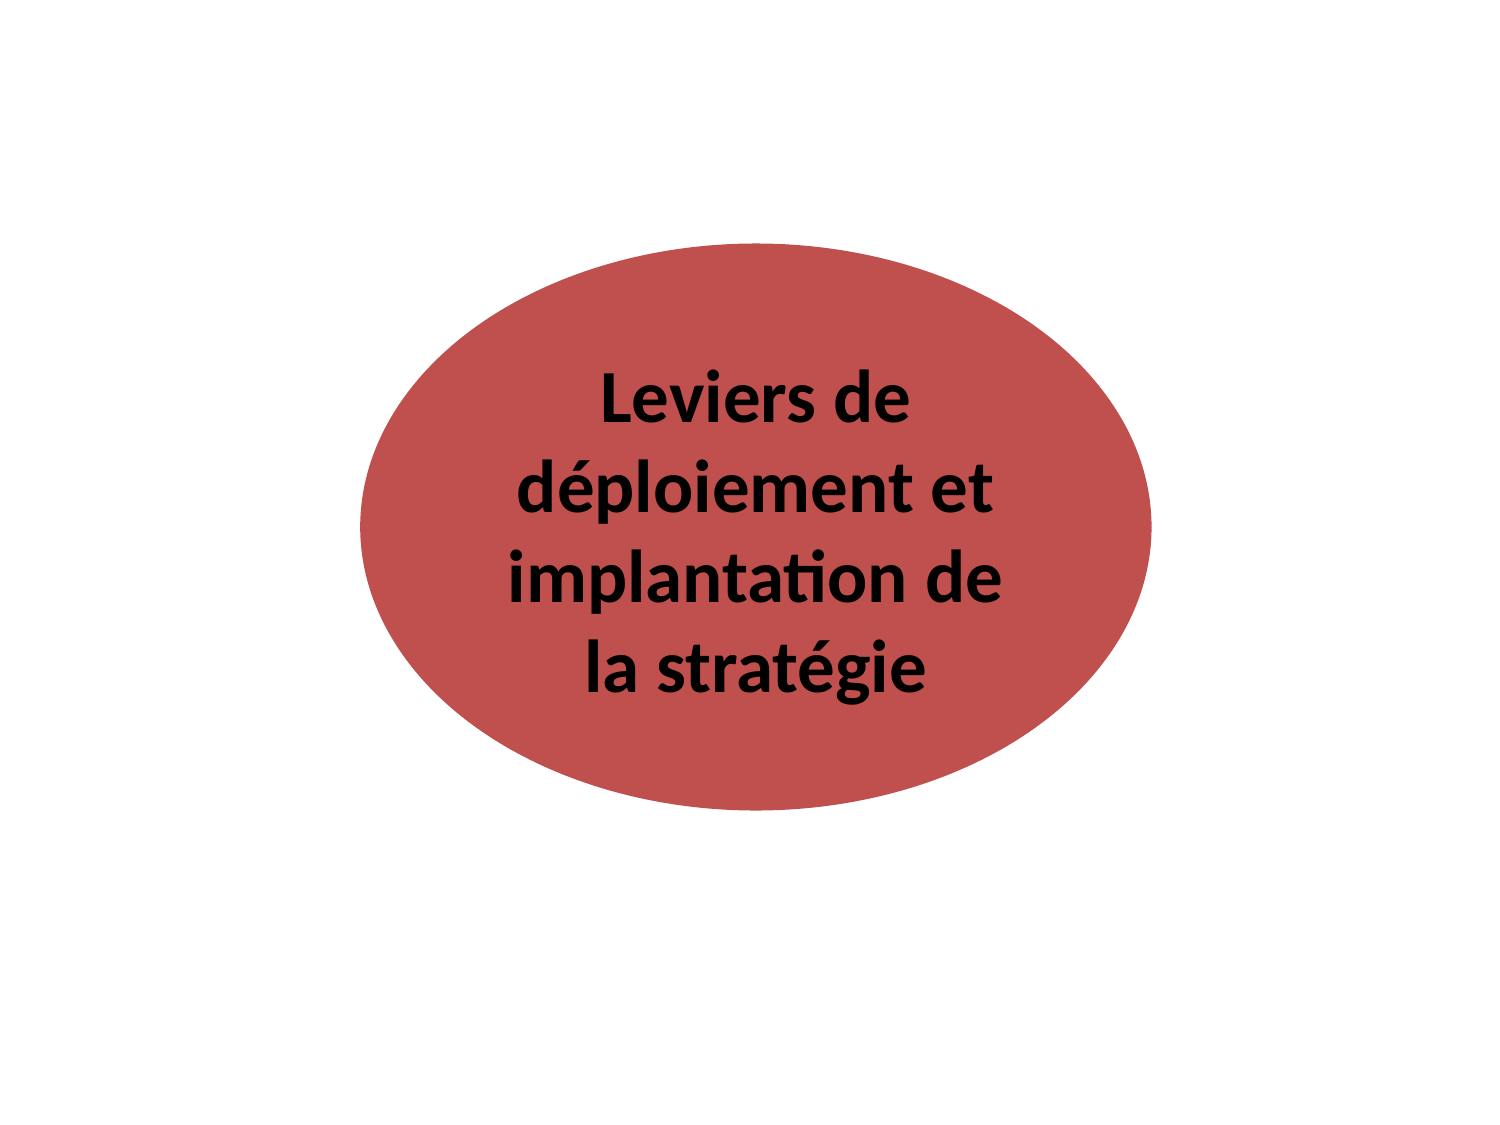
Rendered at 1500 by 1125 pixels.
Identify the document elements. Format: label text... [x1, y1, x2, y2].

text_box Leviers de déploiement et implantation de la stratégie [358, 241, 1154, 813]
